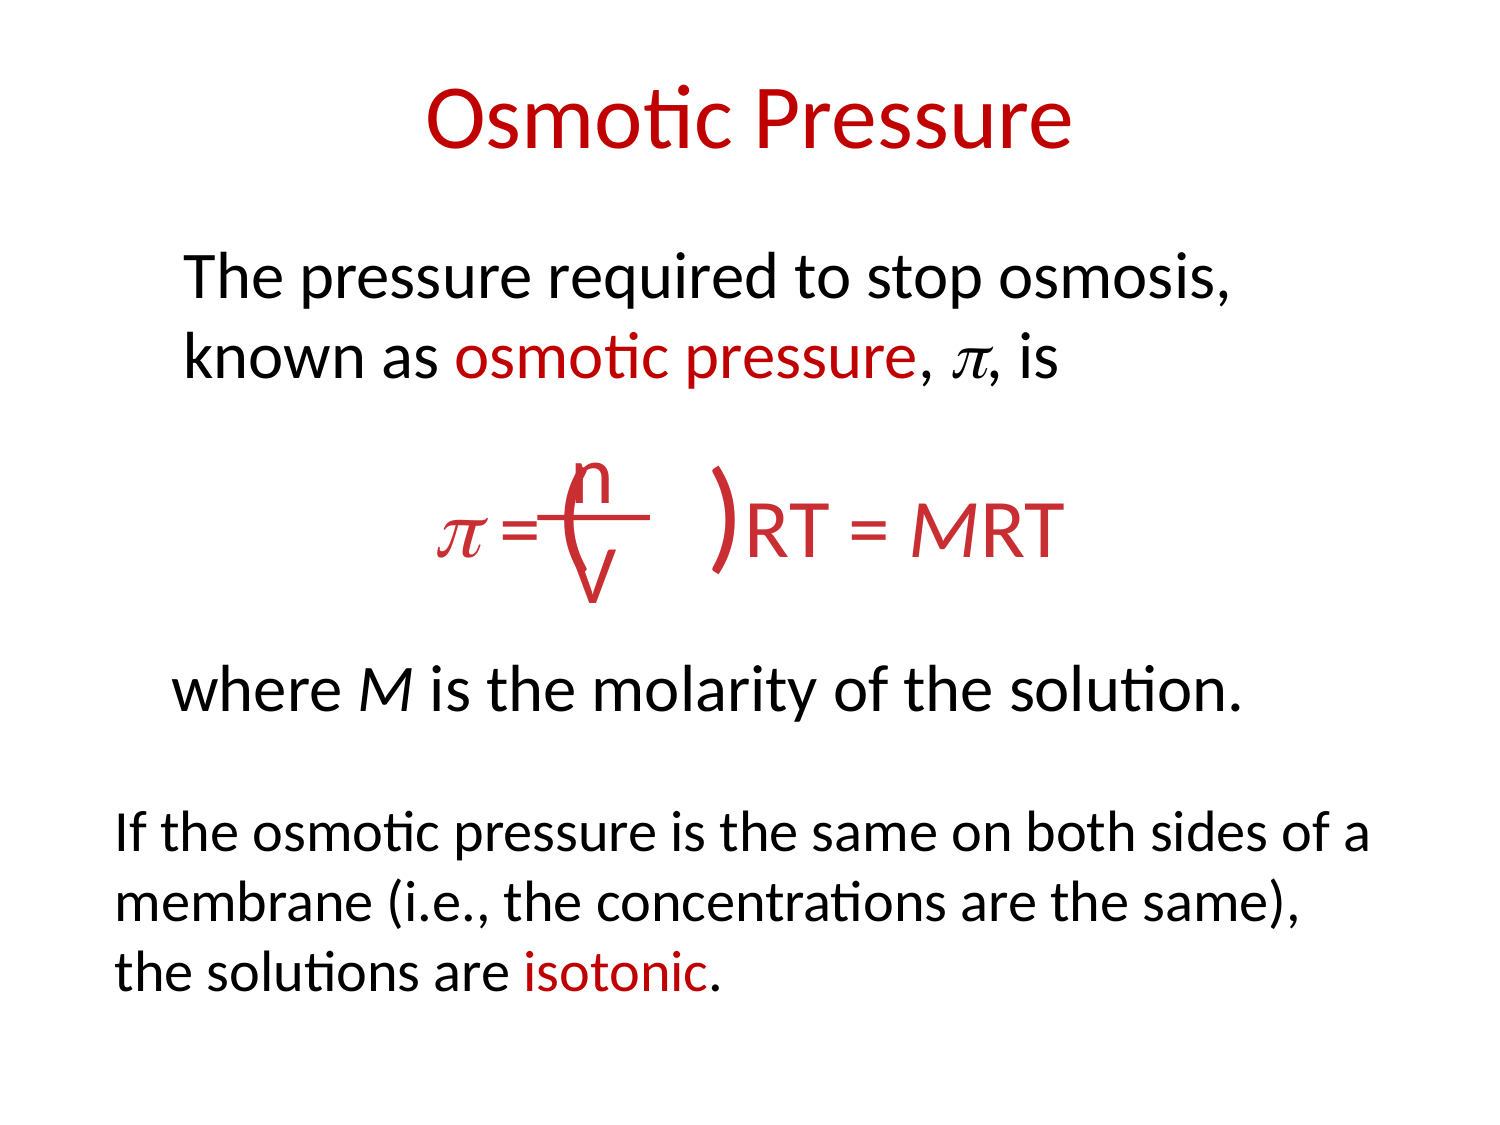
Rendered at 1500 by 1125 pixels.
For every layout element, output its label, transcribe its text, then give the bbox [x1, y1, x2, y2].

text_box where M is the molarity of the solution. [156, 637, 1261, 733]
text_box The pressure required to stop osmosis, known as osmotic pressure, , is [112, 224, 1388, 463]
text_box If the osmotic pressure is the same on both sides of a membrane (i.e., the concentrations are the same), the solutions are isotonic. [99, 785, 1400, 1010]
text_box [362, 412, 1138, 628]
text_box Osmotic Pressure [112, 50, 1388, 224]
